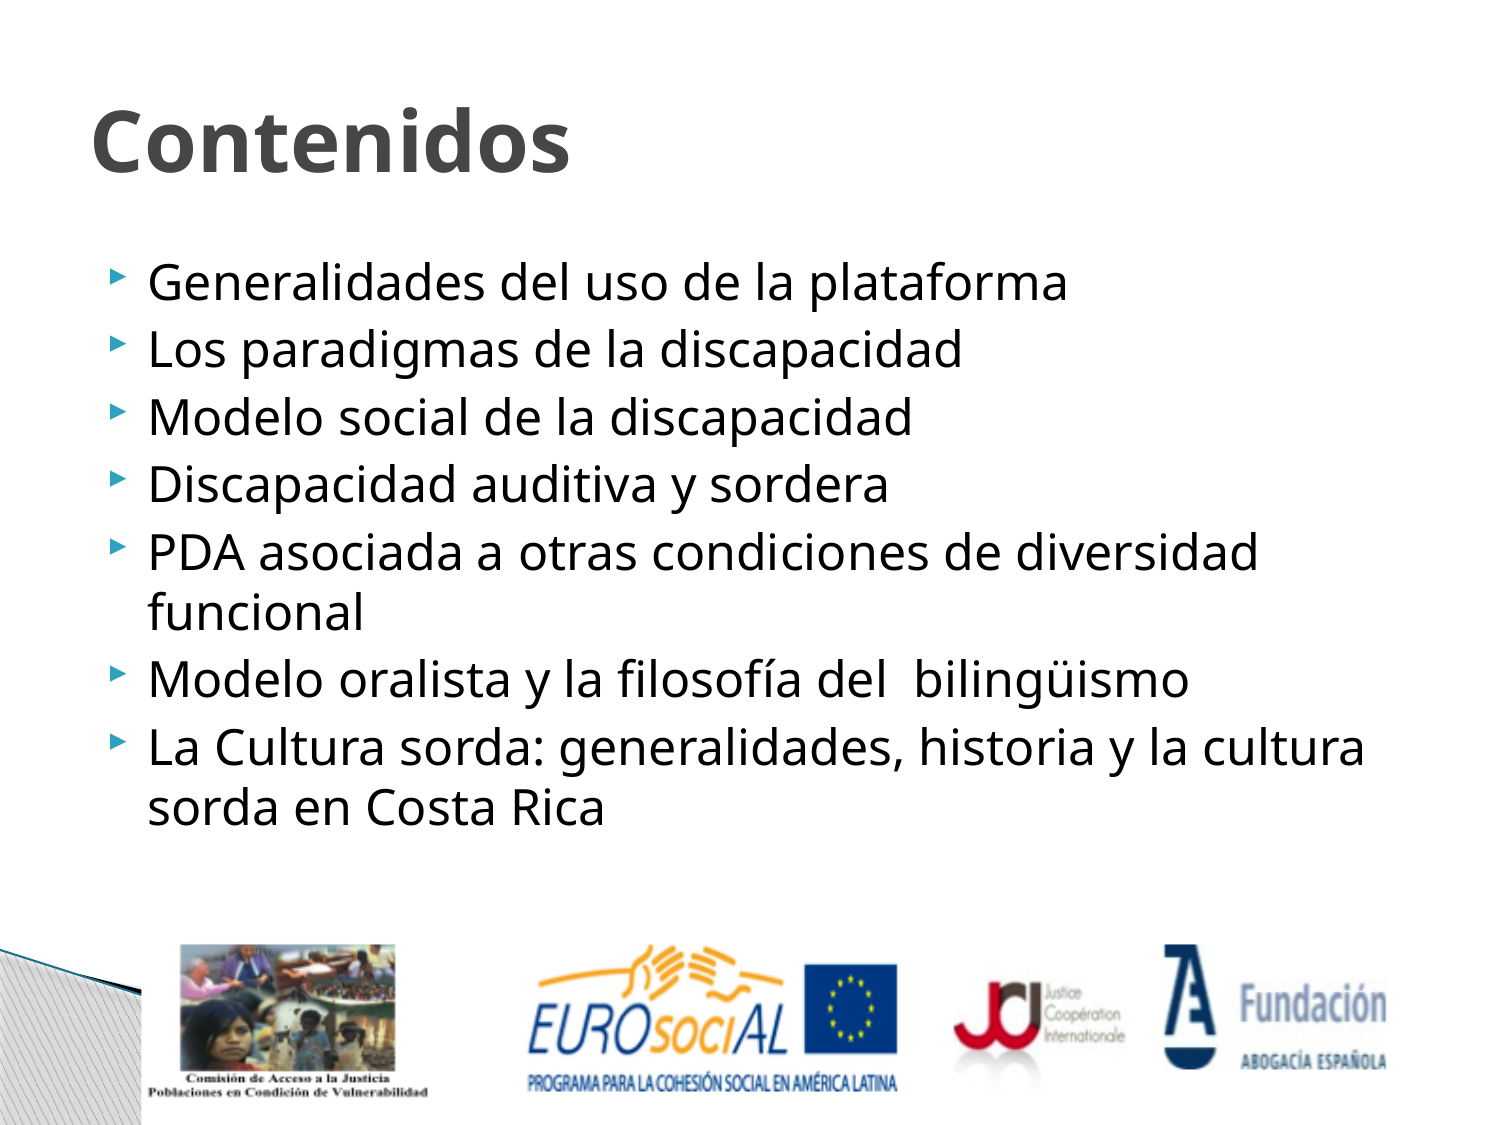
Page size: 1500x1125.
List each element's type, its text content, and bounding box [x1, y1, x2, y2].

list Generalidades del uso de la plataforma Los paradigmas de la discapacidad Modelo social de la discapacidad Discapacidad auditiva y sordera PDA asociada a otras condiciones de diversidad funcional Modelo oralista y la filosofía del bilingüismo La Cultura sorda: generalidades, historia y la cultura sorda en Costa Rica [75, 243, 1425, 846]
picture [140, 943, 1388, 1125]
title Contenidos [75, 45, 1425, 233]
